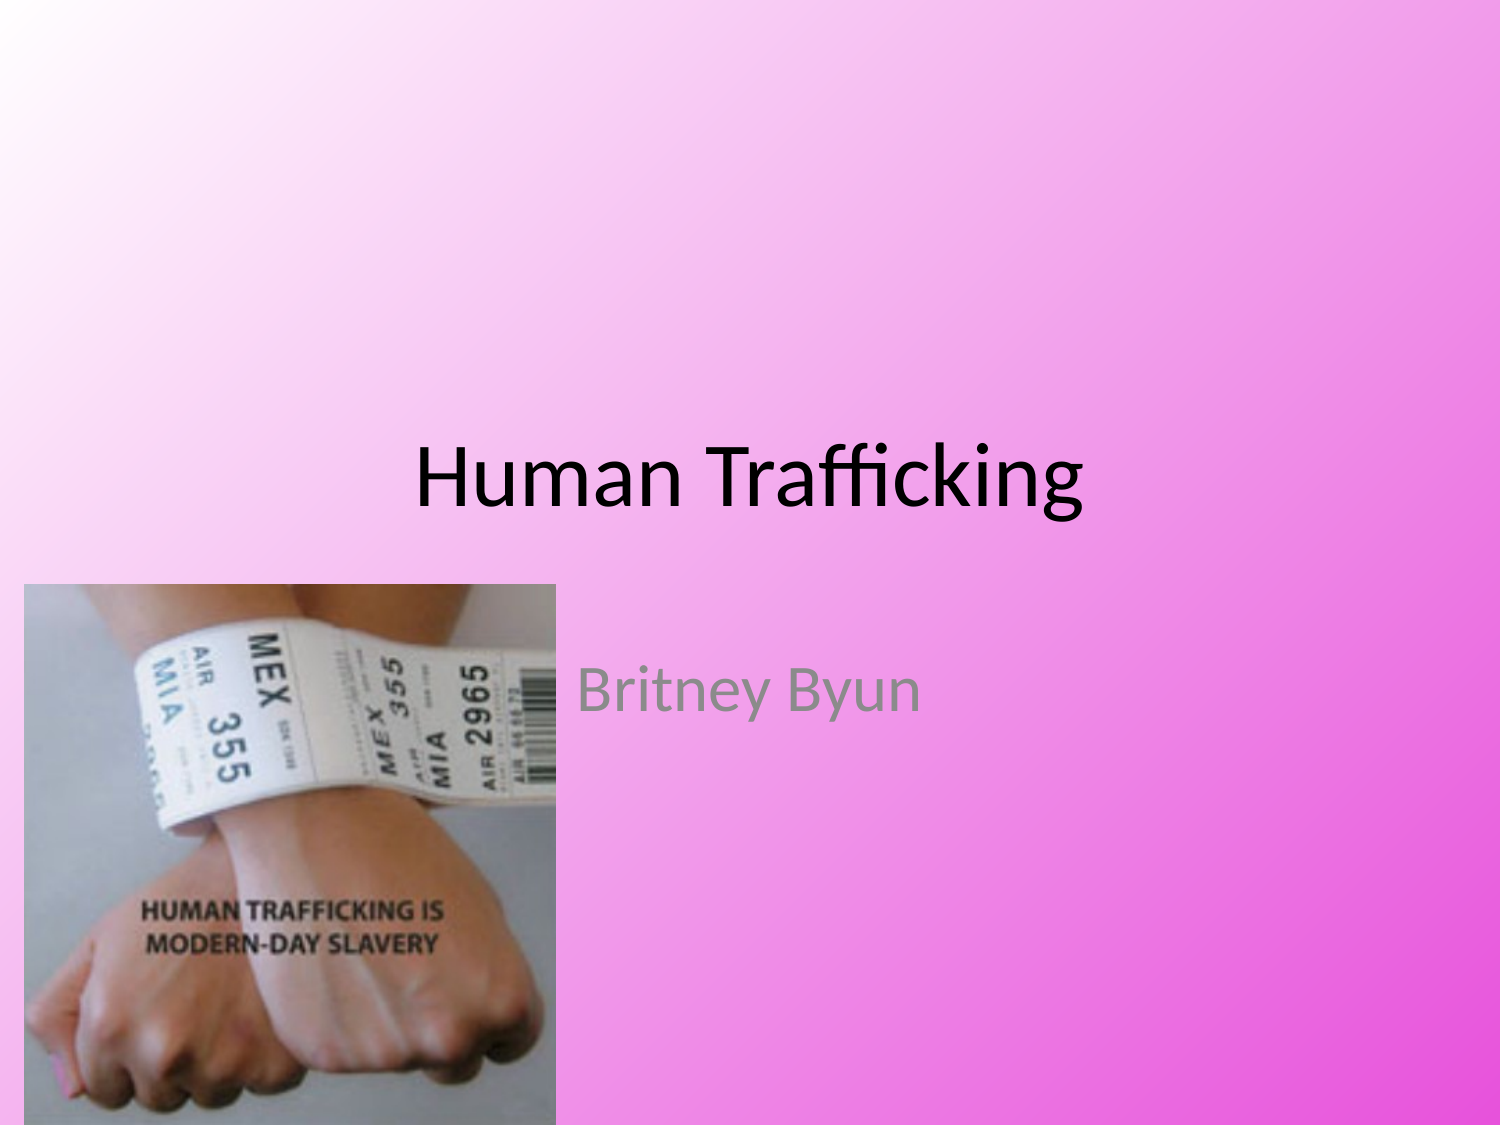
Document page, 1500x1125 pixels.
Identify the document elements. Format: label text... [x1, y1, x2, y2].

subtitle Britney Byun [561, 637, 1275, 925]
picture [24, 584, 557, 1125]
title Human Trafficking [112, 349, 1388, 591]
